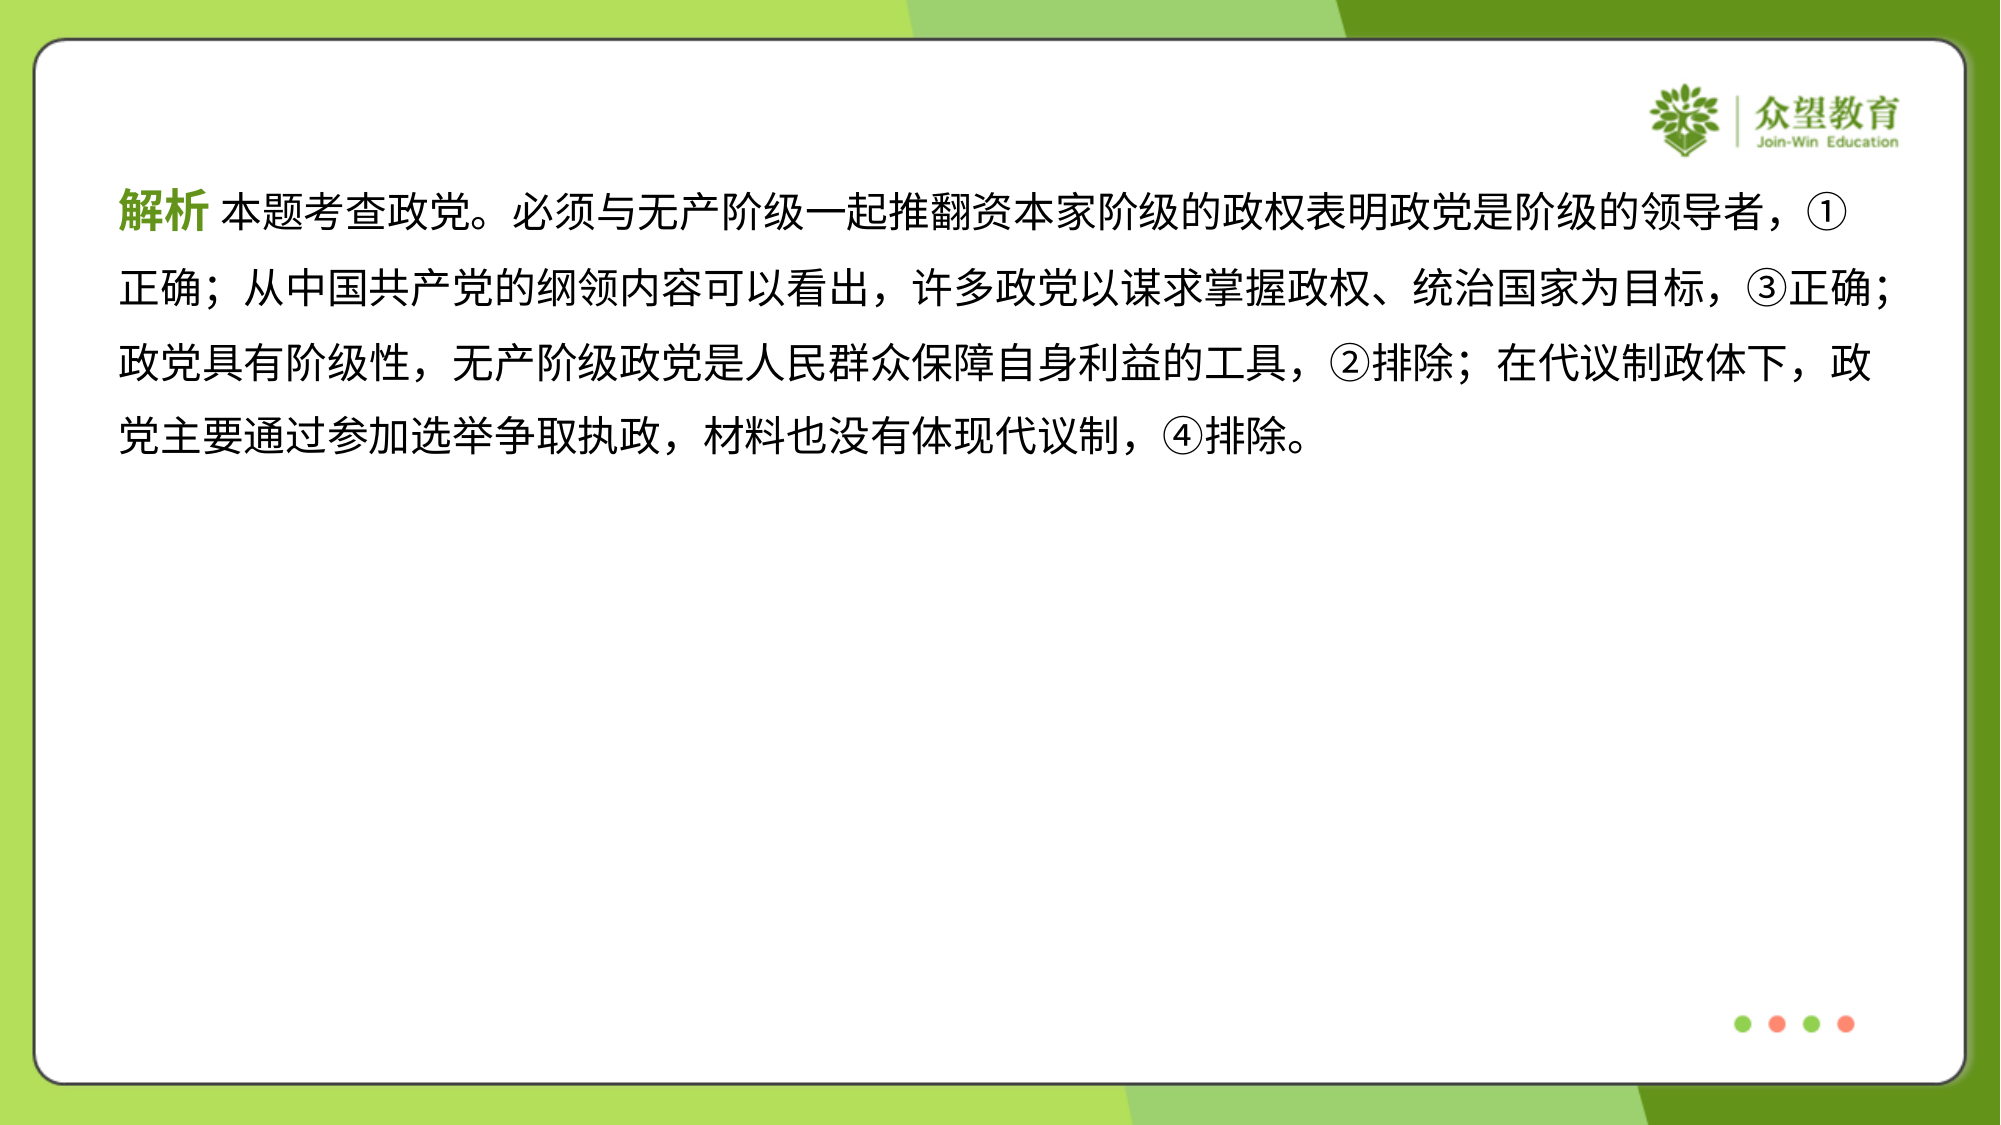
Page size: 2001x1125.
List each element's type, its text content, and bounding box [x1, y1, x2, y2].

text_box 解析 本题考查政党。必须与无产阶级一起推翻资本家阶级的政权表明政党是阶级的领导者，① 正确；从中国共产党的纲领内容可以看出，许多政党以谋求掌握政权、统治国家为目标，③正确； 政党具有阶级性，无产阶级政党是人民群众保障自身利益的工具，②排除；在代议制政体下，政 党主要通过参加选举争取执政，材料也没有体现代议制，④排除。 [118, 159, 1883, 452]
picture [0, 0, 2000, 1125]
